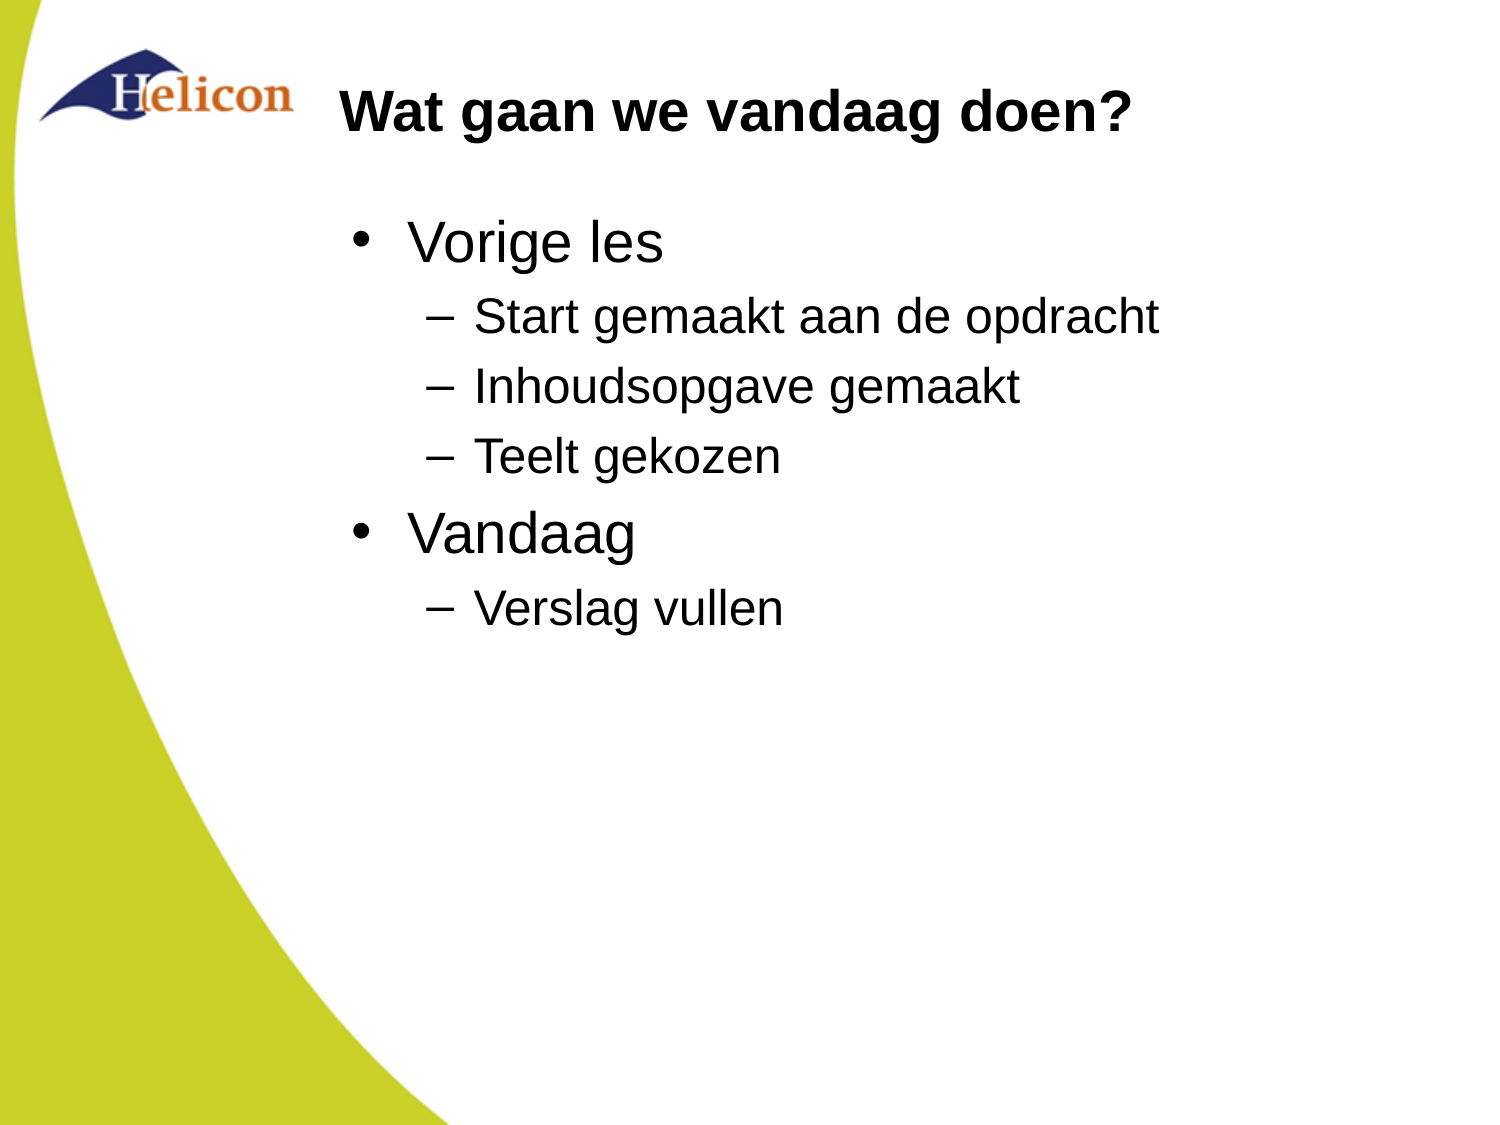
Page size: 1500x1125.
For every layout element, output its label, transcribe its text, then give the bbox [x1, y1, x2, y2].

title Wat gaan we vandaag doen? [324, 54, 1415, 161]
list Vorige les Start gemaakt aan de opdracht Inhoudsopgave gemaakt Teelt gekozen Vandaag Verslag vullen [336, 196, 1425, 1005]
picture [0, 0, 1500, 1125]
